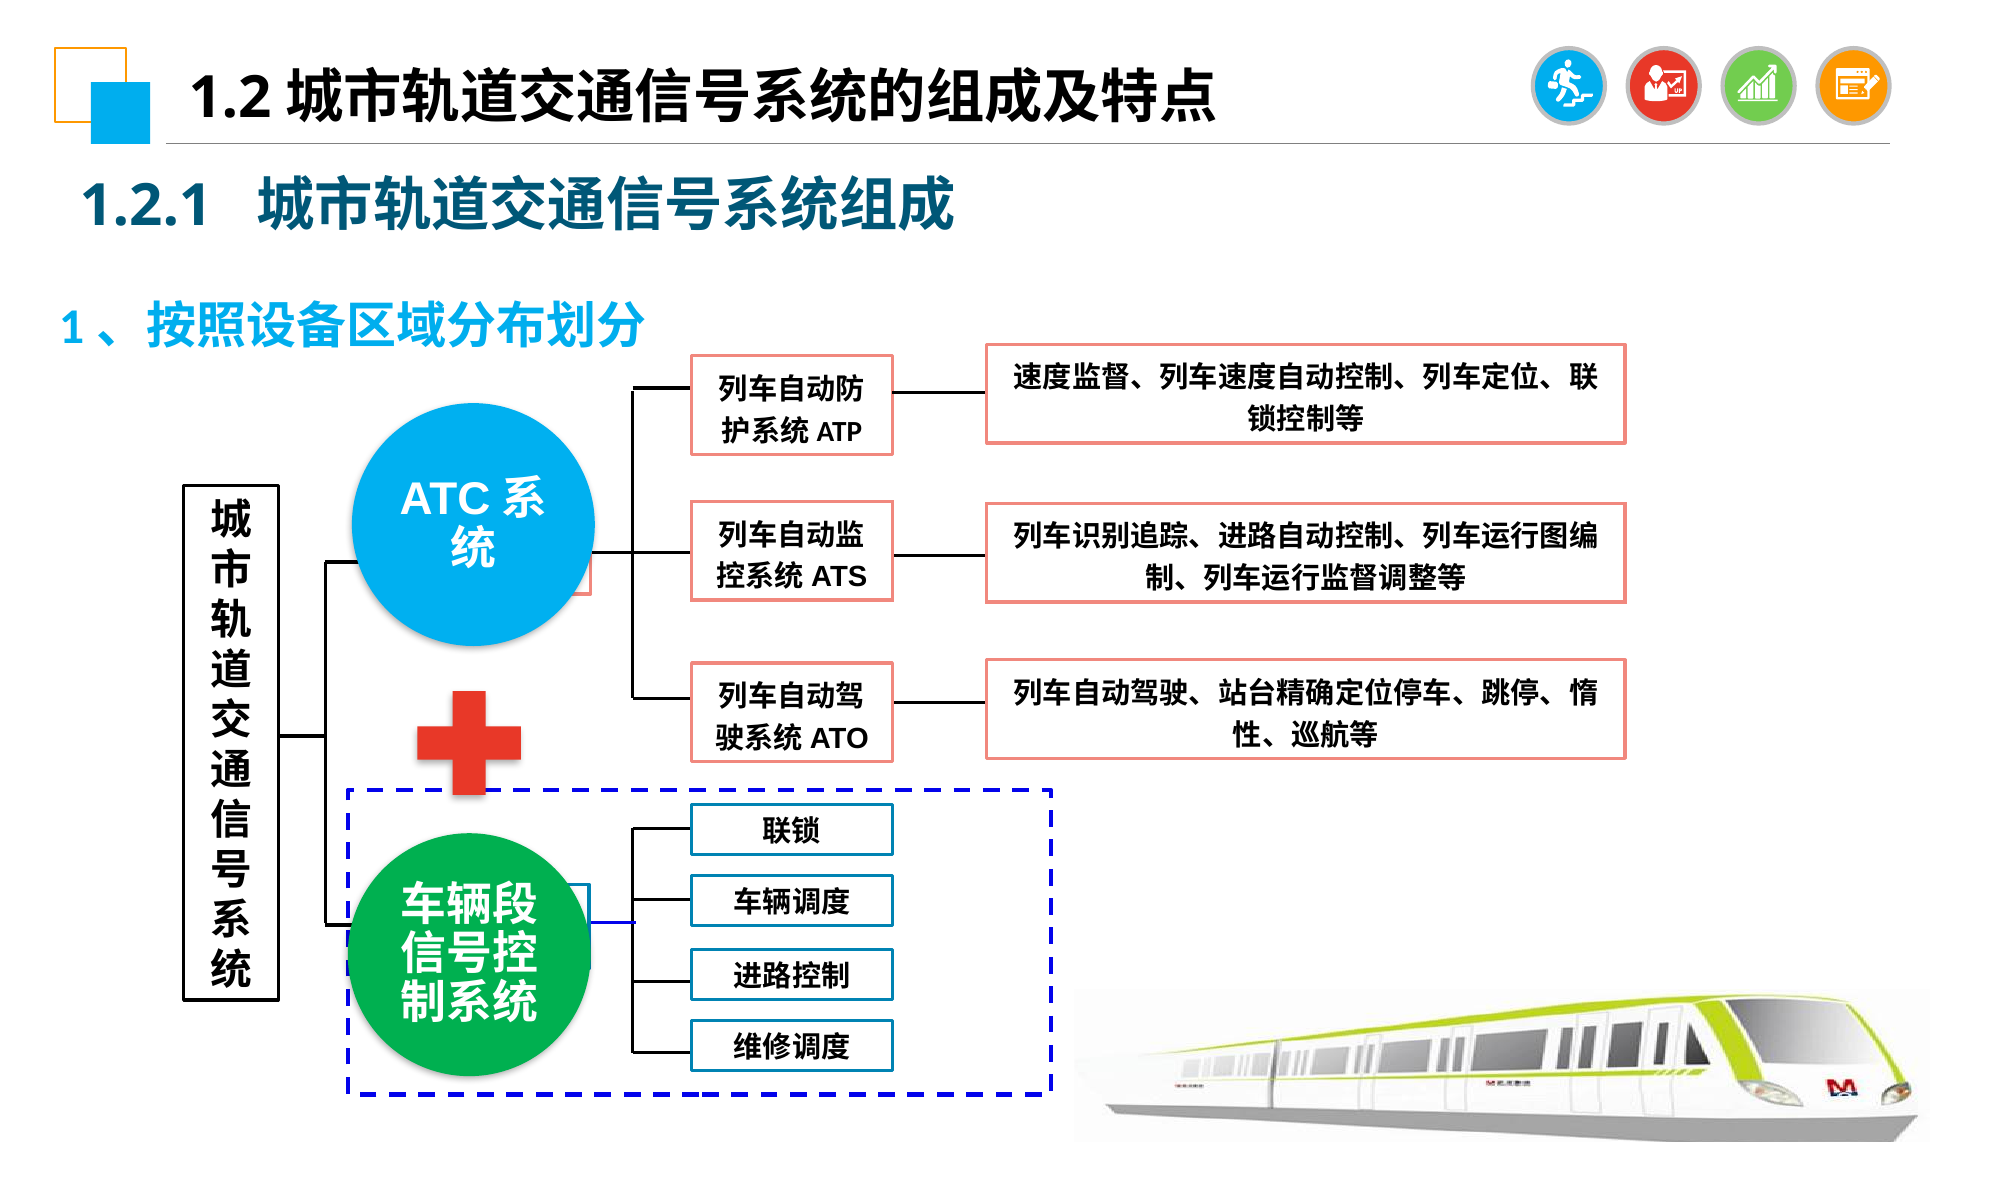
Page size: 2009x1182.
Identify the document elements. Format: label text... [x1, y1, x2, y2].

text_box 列车自动监控系统ATS [691, 501, 893, 601]
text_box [347, 402, 596, 1077]
text_box 列车自动驾驶、站台精确定位停车、跳停、惰性、巡航等 [986, 659, 1625, 759]
text_box 列车识别追踪、进路自动控制、列车运行图编制、列车运行监督调整等 [986, 503, 1625, 603]
picture [1074, 988, 1930, 1142]
text_box 城市轨道交通 信号系统 [183, 485, 279, 1000]
text_box 速度监督、列车速度自动控制、列车定位、联锁控制等 [986, 344, 1625, 444]
text_box 列车自动防护系统ATP [691, 355, 893, 455]
text_box 1.2城市轨道交通信号系统的组成及特点 [173, 51, 1233, 137]
text_box 1、按照设备区域分布划分 [0, 286, 688, 362]
text_box [346, 788, 1053, 1097]
text_box 1.2.1 城市轨道交通信号系统组成 [59, 157, 977, 248]
text_box 列车自动驾驶系统ATO [691, 662, 893, 762]
